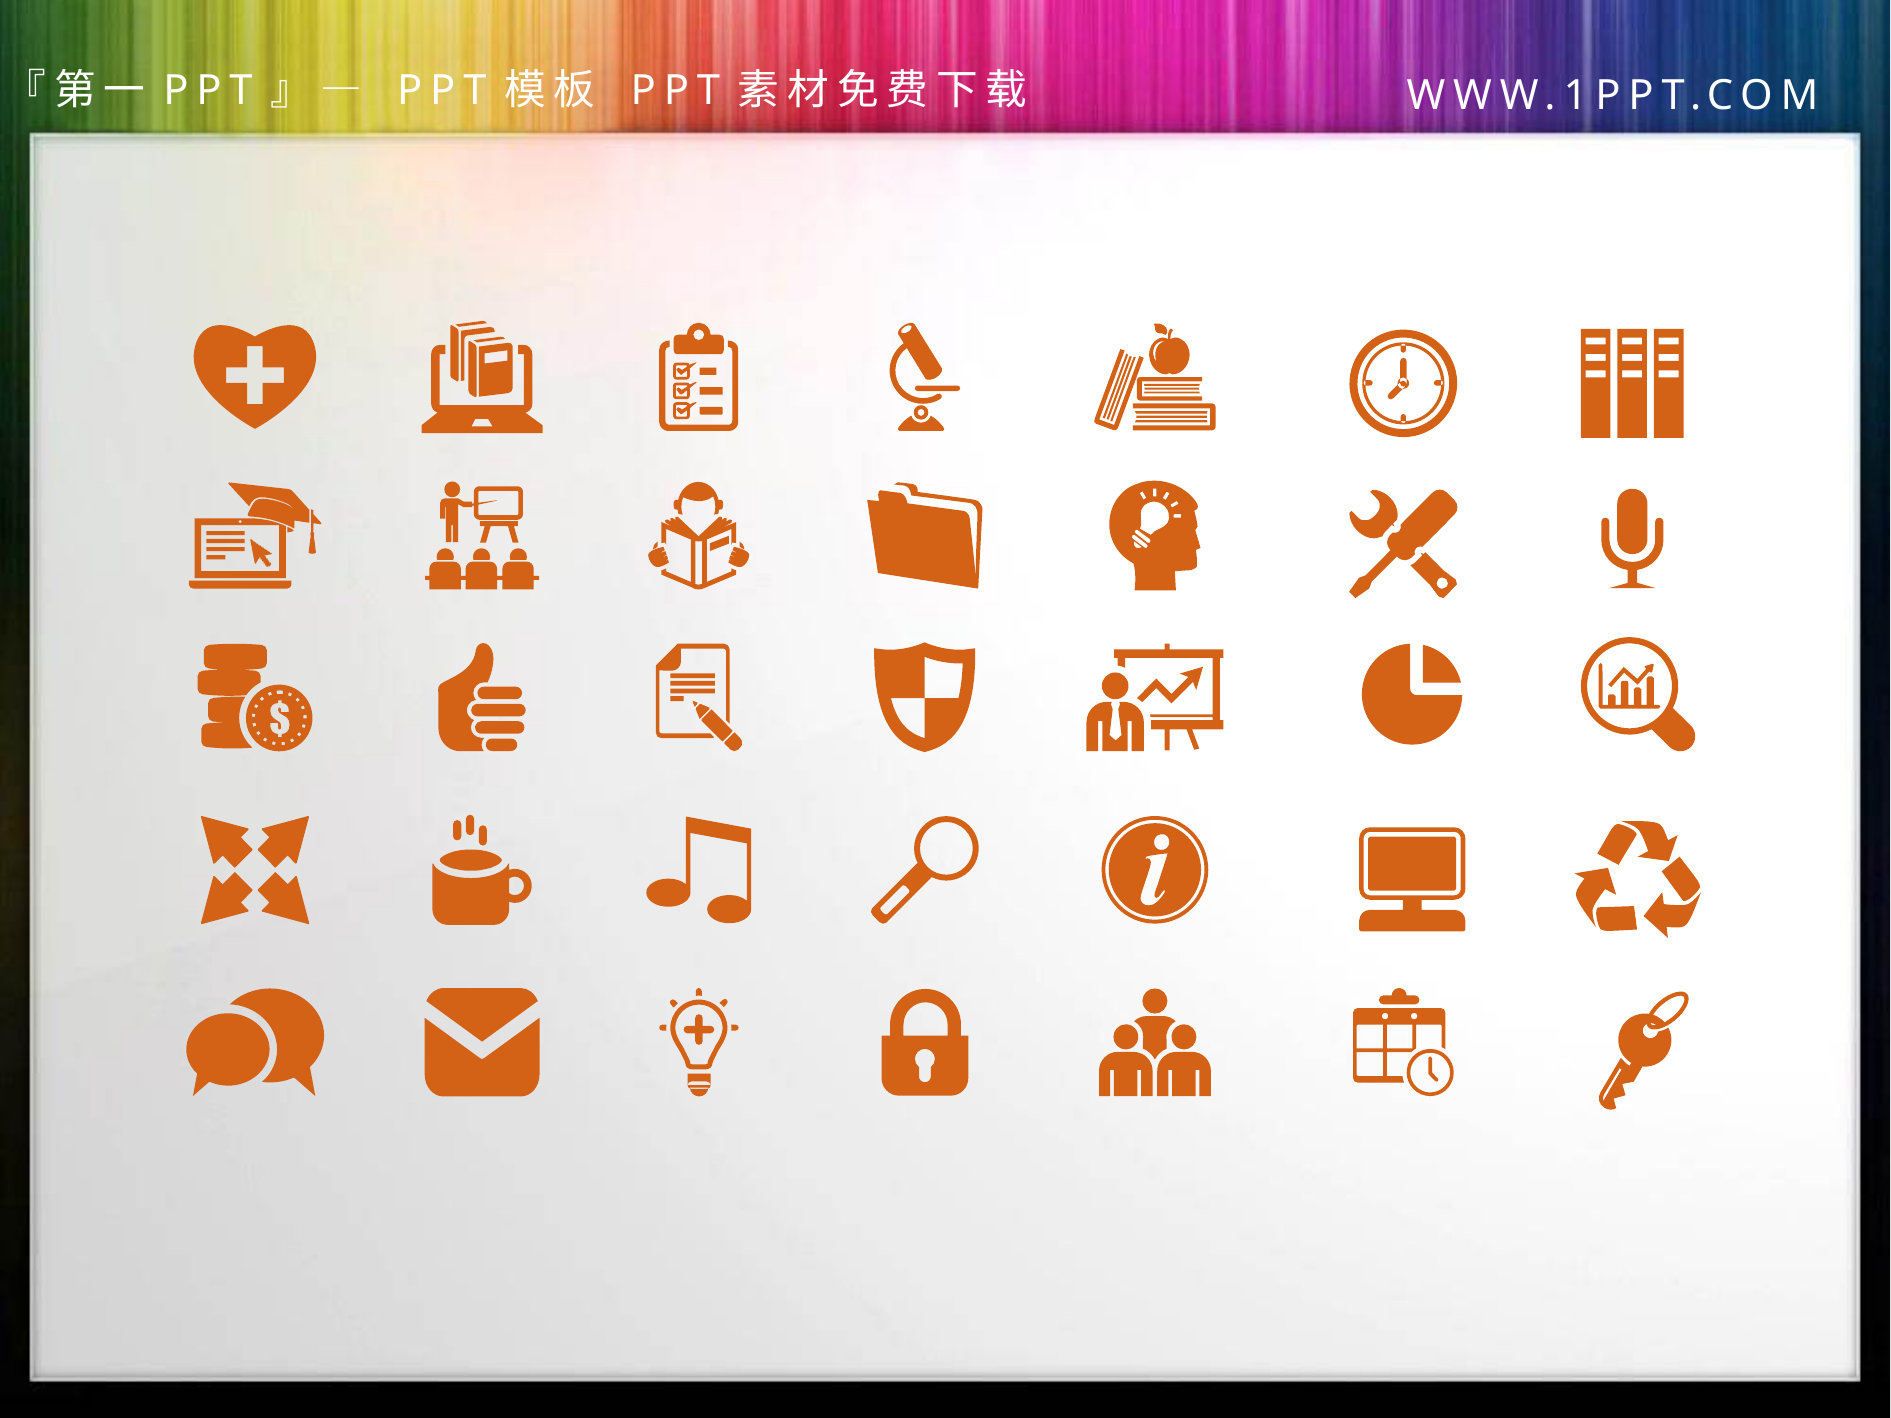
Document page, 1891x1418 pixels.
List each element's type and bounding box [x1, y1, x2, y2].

text_box [889, 322, 943, 404]
text_box [719, 998, 728, 1008]
text_box [1134, 1016, 1176, 1060]
text_box [1101, 816, 1209, 924]
text_box [1086, 701, 1144, 752]
text_box [646, 816, 752, 924]
text_box [661, 516, 737, 590]
text_box [1574, 820, 1702, 939]
text_box [1653, 328, 1684, 438]
text_box [424, 987, 540, 1097]
text_box [687, 1073, 711, 1097]
text_box [1142, 988, 1168, 1014]
text_box [1094, 349, 1203, 431]
text_box [1598, 991, 1689, 1110]
text_box [485, 738, 518, 752]
text_box [1132, 403, 1216, 431]
text_box [229, 988, 325, 1097]
text_box [460, 326, 495, 381]
text_box [1114, 643, 1224, 751]
text_box [648, 541, 669, 567]
text_box [1580, 637, 1696, 752]
text_box [471, 703, 526, 717]
text_box [440, 481, 523, 543]
text_box [436, 548, 454, 560]
text_box [478, 825, 487, 846]
text_box [870, 816, 979, 924]
text_box [914, 385, 961, 392]
text_box [1349, 329, 1458, 438]
text_box [898, 415, 945, 431]
text_box [1361, 643, 1463, 745]
text_box [478, 342, 513, 397]
text_box [673, 322, 724, 355]
text_box [1149, 323, 1190, 375]
text_box [913, 405, 929, 420]
text_box [659, 340, 739, 431]
text_box [695, 987, 702, 996]
text_box [186, 1013, 270, 1097]
text_box [1601, 517, 1664, 589]
text_box [1099, 1051, 1153, 1097]
text_box [1580, 328, 1611, 438]
picture [0, 0, 1891, 1418]
text_box [1617, 488, 1648, 555]
text_box [673, 481, 724, 515]
text_box [1378, 988, 1420, 1005]
text_box [194, 482, 310, 579]
text_box [655, 643, 742, 752]
text_box [1171, 1024, 1197, 1050]
text_box [188, 580, 292, 589]
text_box [1353, 1008, 1446, 1083]
text_box [450, 320, 487, 382]
text_box [439, 849, 502, 871]
text_box [731, 1024, 739, 1031]
text_box [1101, 672, 1129, 700]
text_box [867, 482, 983, 589]
text_box [453, 820, 462, 841]
text_box [1406, 1048, 1454, 1097]
text_box [1349, 489, 1458, 599]
text_box [421, 344, 543, 434]
text_box [245, 684, 313, 752]
text_box [477, 686, 523, 700]
text_box [473, 336, 505, 343]
text_box [670, 999, 728, 1070]
text_box [257, 816, 309, 868]
text_box [659, 1024, 667, 1031]
text_box [193, 325, 317, 429]
text_box [468, 341, 477, 398]
text_box [308, 509, 322, 554]
text_box [472, 548, 491, 560]
text_box [669, 999, 678, 1008]
text_box [200, 872, 253, 925]
text_box [1157, 1051, 1211, 1097]
text_box [1359, 827, 1466, 932]
text_box [257, 872, 310, 925]
text_box [432, 863, 532, 925]
text_box [197, 643, 267, 749]
text_box [1617, 328, 1647, 438]
text_box [1109, 480, 1201, 591]
text_box [881, 988, 969, 1096]
text_box [438, 643, 494, 752]
text_box [465, 814, 475, 836]
text_box [728, 541, 750, 567]
text_box [874, 642, 976, 753]
text_box [475, 721, 525, 734]
text_box [1113, 1024, 1139, 1050]
text_box [200, 816, 253, 868]
text_box [509, 548, 527, 560]
text_box [425, 561, 540, 590]
